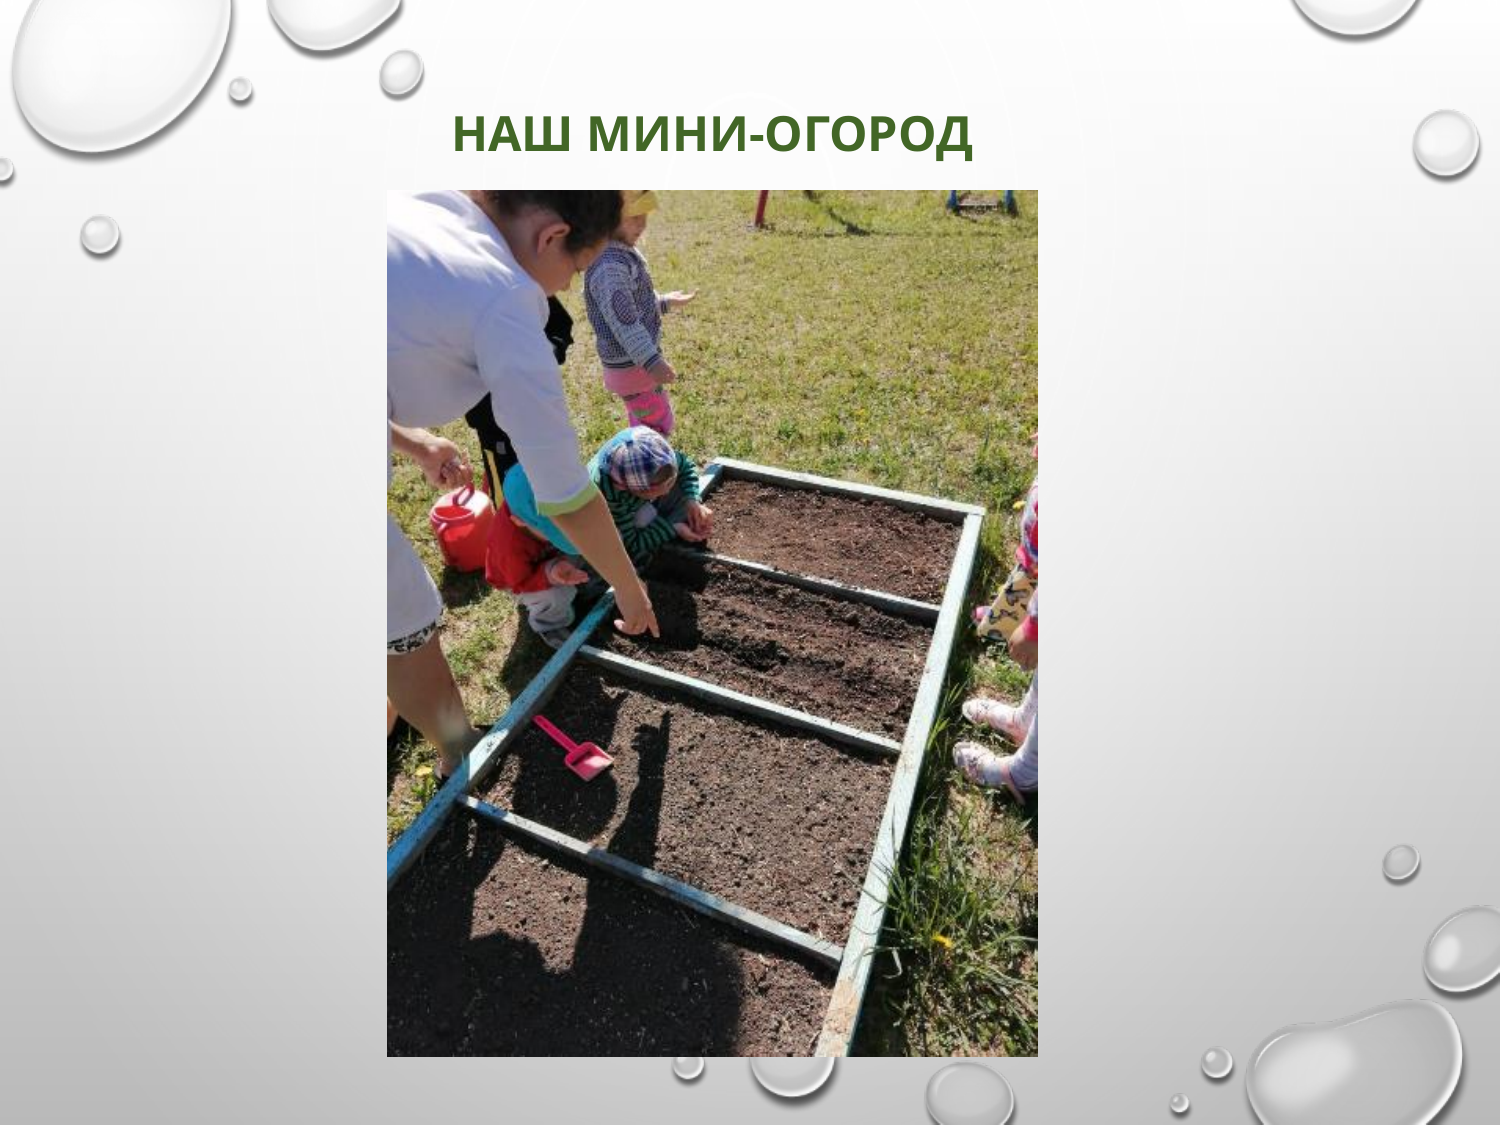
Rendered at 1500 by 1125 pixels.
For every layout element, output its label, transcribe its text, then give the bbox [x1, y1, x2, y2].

picture [0, 0, 1500, 101]
picture [0, 169, 1500, 1125]
title Наш мини-огород [0, 101, 1500, 169]
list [386, 189, 1038, 1057]
